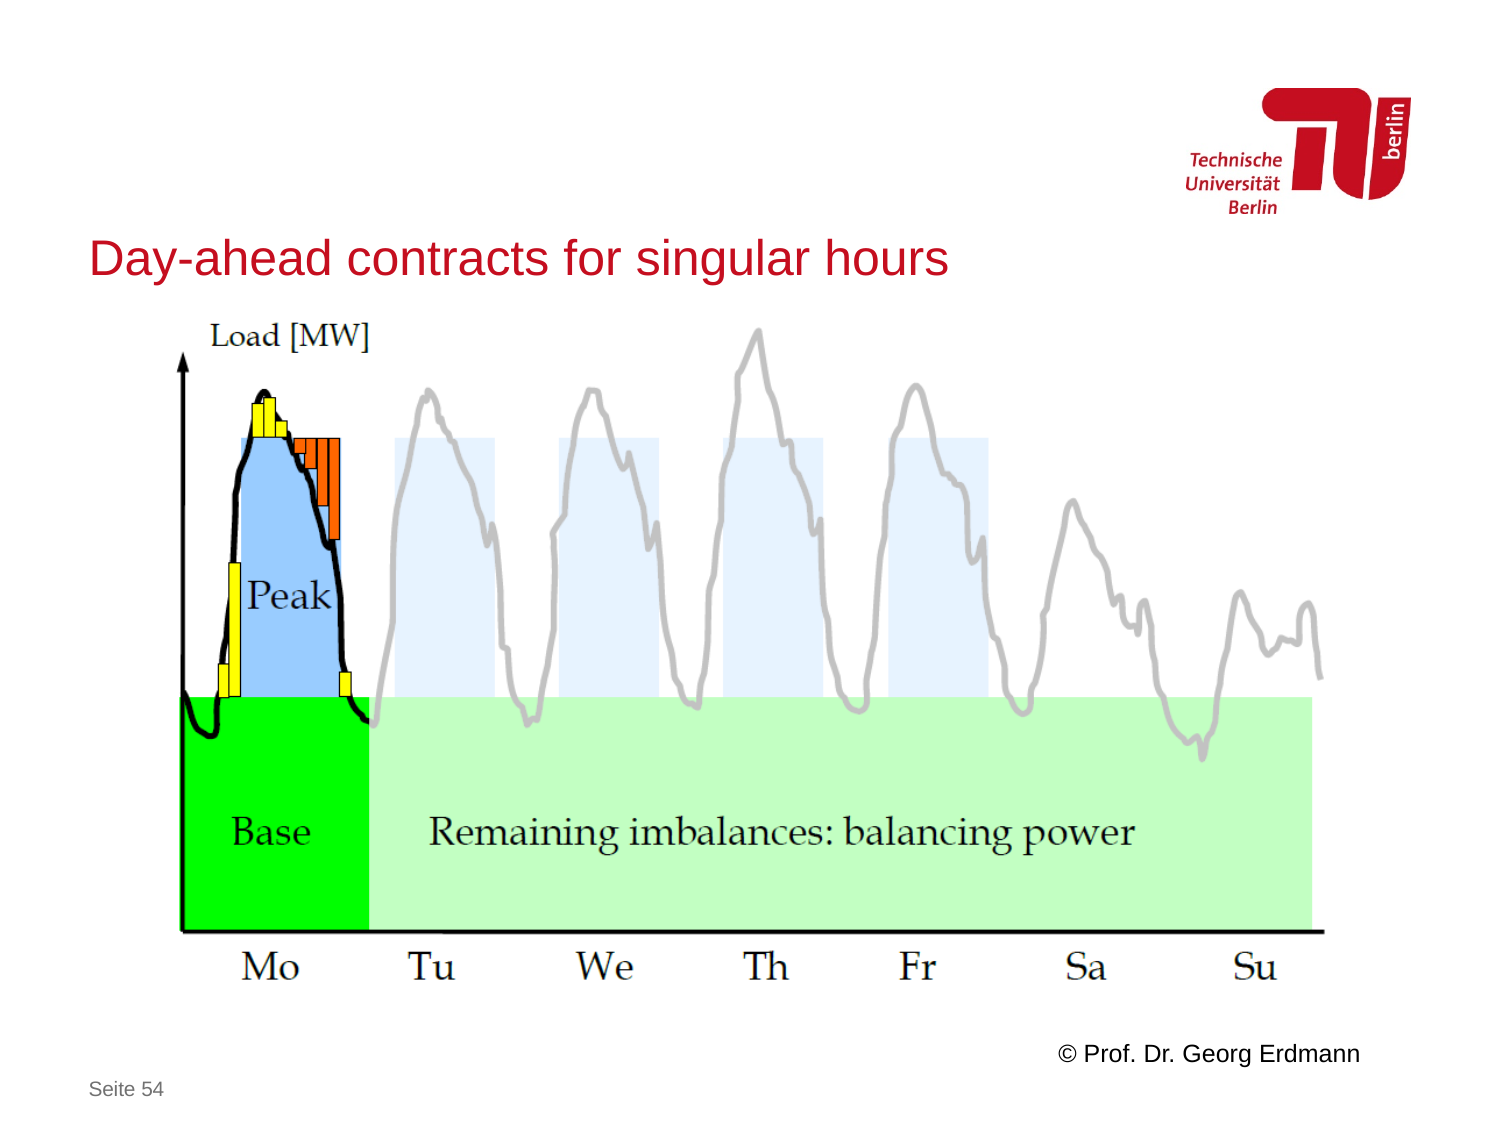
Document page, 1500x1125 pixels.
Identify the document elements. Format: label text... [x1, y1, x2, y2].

slide_number Seite 54 [88, 1075, 1176, 1101]
text_box © Prof. Dr. Georg Erdmann [938, 1030, 1376, 1075]
picture [162, 303, 1338, 995]
title Day-ahead contracts for singular hours [88, 226, 1411, 286]
picture [1186, 88, 1411, 214]
